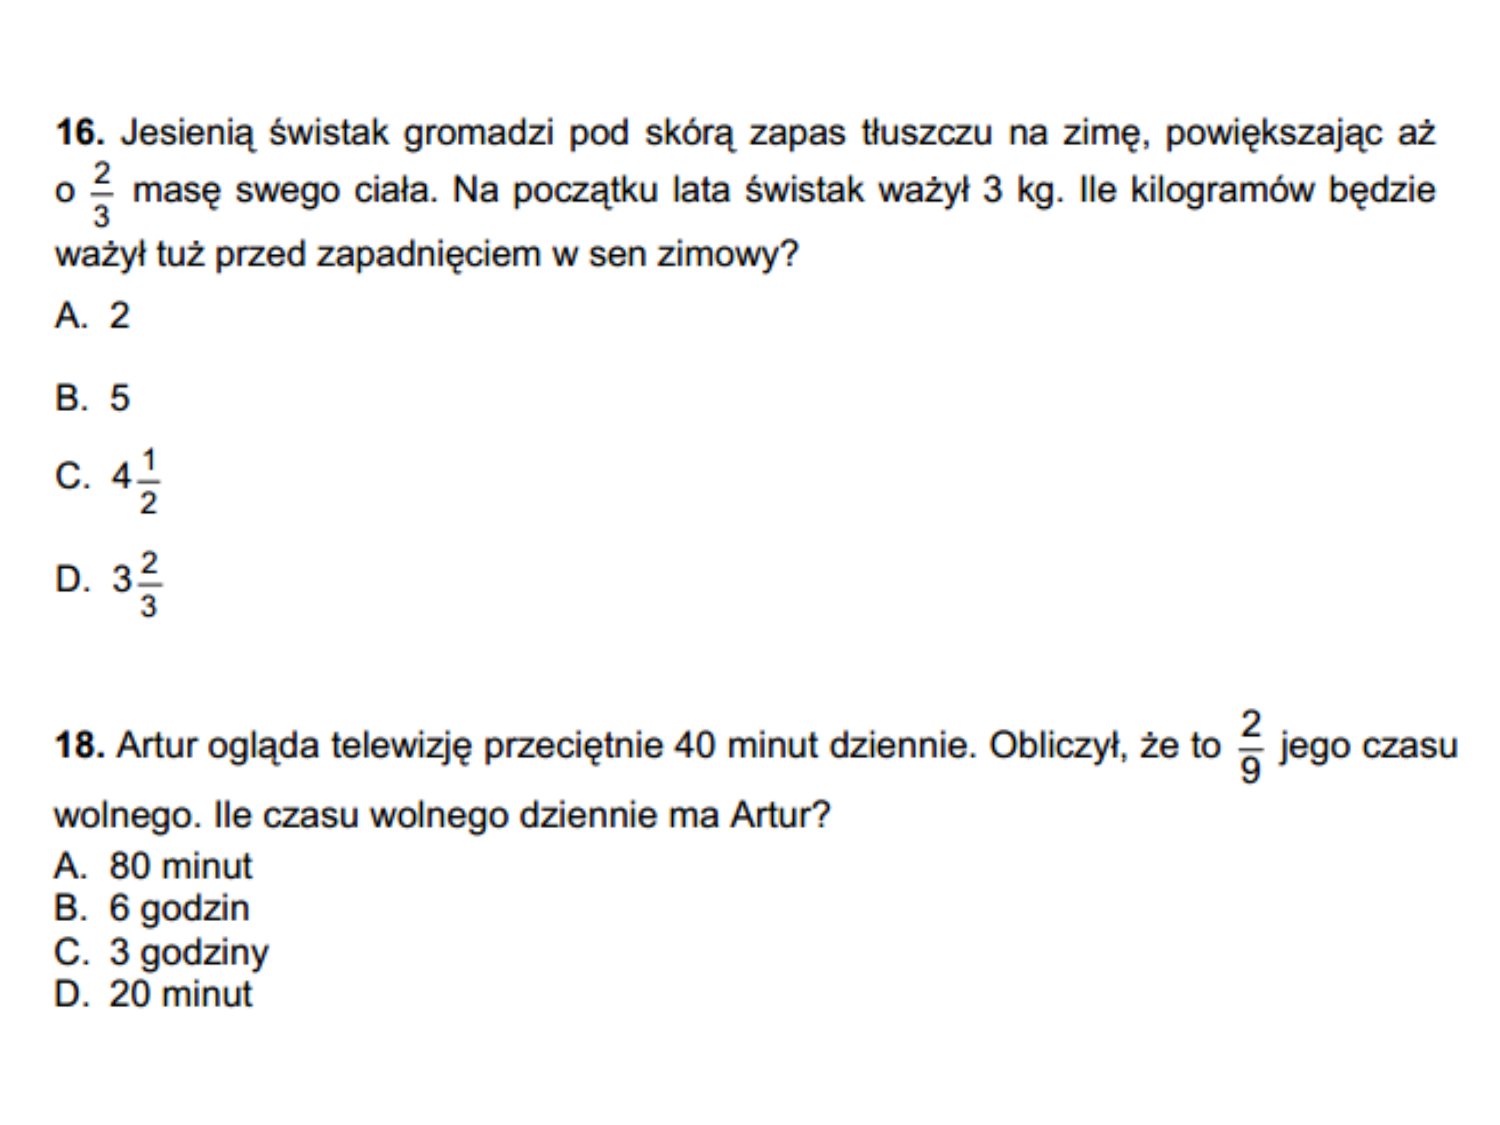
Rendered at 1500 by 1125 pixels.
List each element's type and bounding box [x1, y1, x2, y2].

picture [0, 679, 1473, 1036]
picture [0, 74, 1483, 654]
